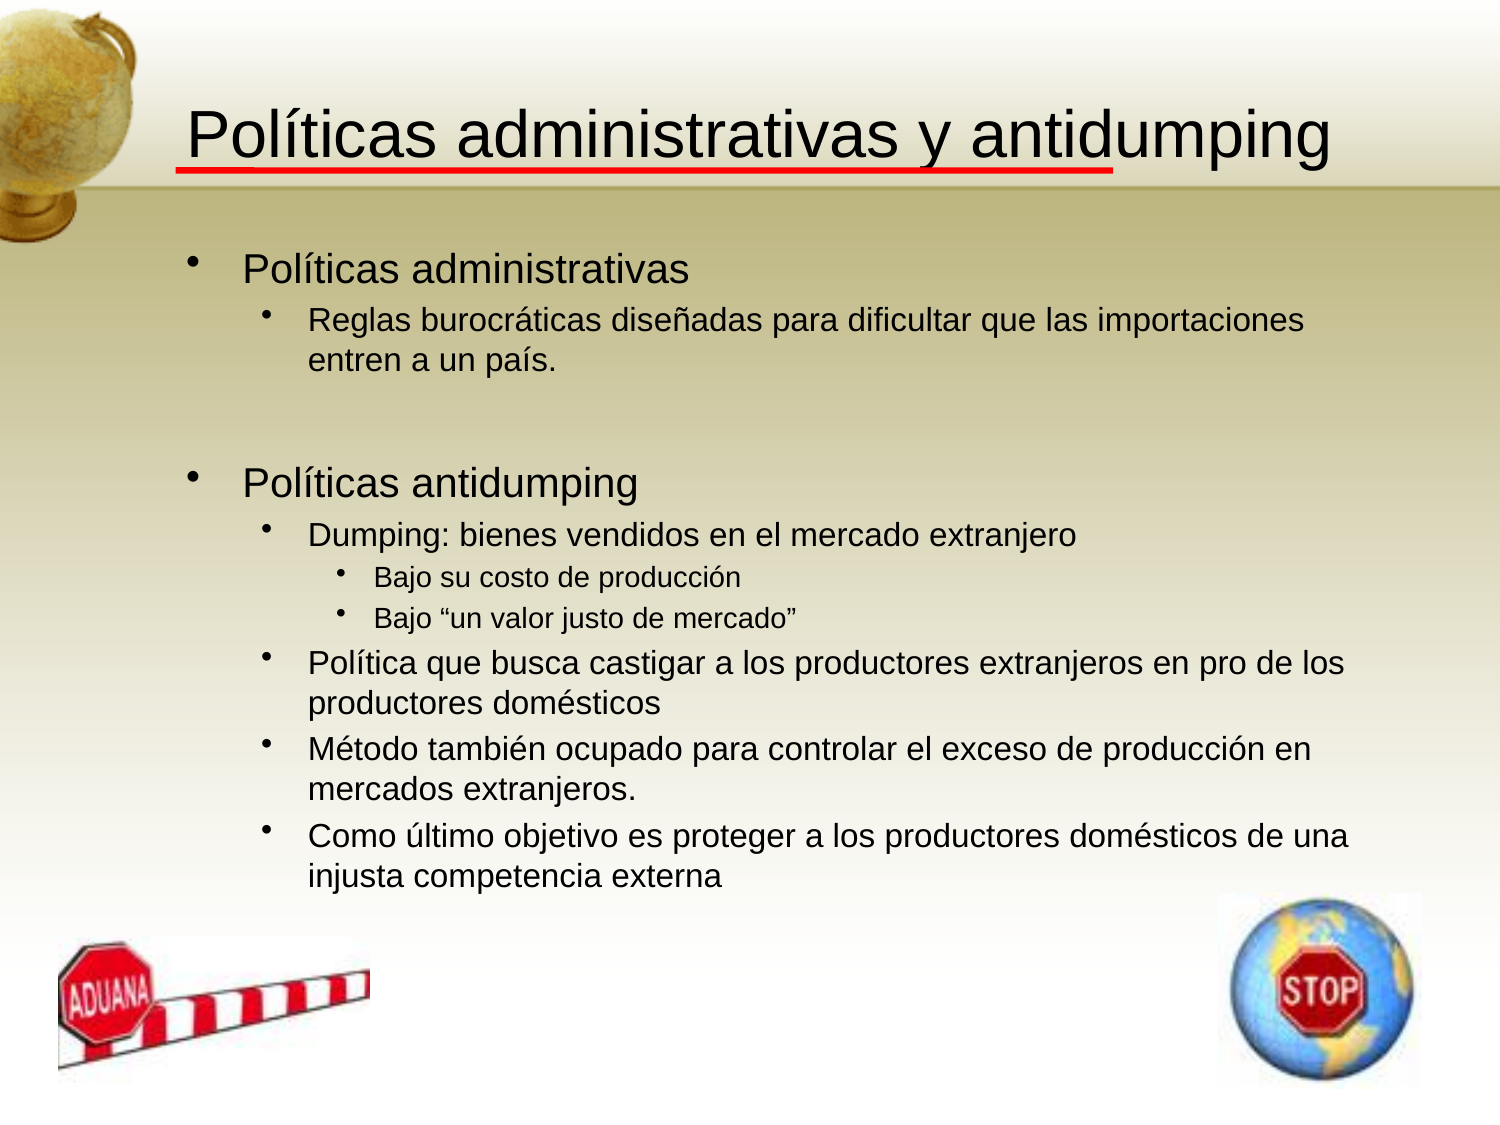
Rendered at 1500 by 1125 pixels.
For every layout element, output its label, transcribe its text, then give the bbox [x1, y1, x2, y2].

picture [0, 0, 1500, 1125]
title Políticas administrativas y antidumping [170, 36, 1436, 179]
list Políticas administrativas Reglas burocráticas diseñadas para dificultar que las importaciones entren a un país. Políticas antidumping Dumping: bienes vendidos en el mercado extranjero Bajo su costo de producción Bajo “un valor justo de mercado” Política que busca castigar a los productores extranjeros en pro de los productores domésticos Método también ocupado para controlar el exceso de producción en mercados extranjeros. Como último objetivo es proteger a los productores domésticos de una injusta competencia externa [170, 234, 1407, 1091]
